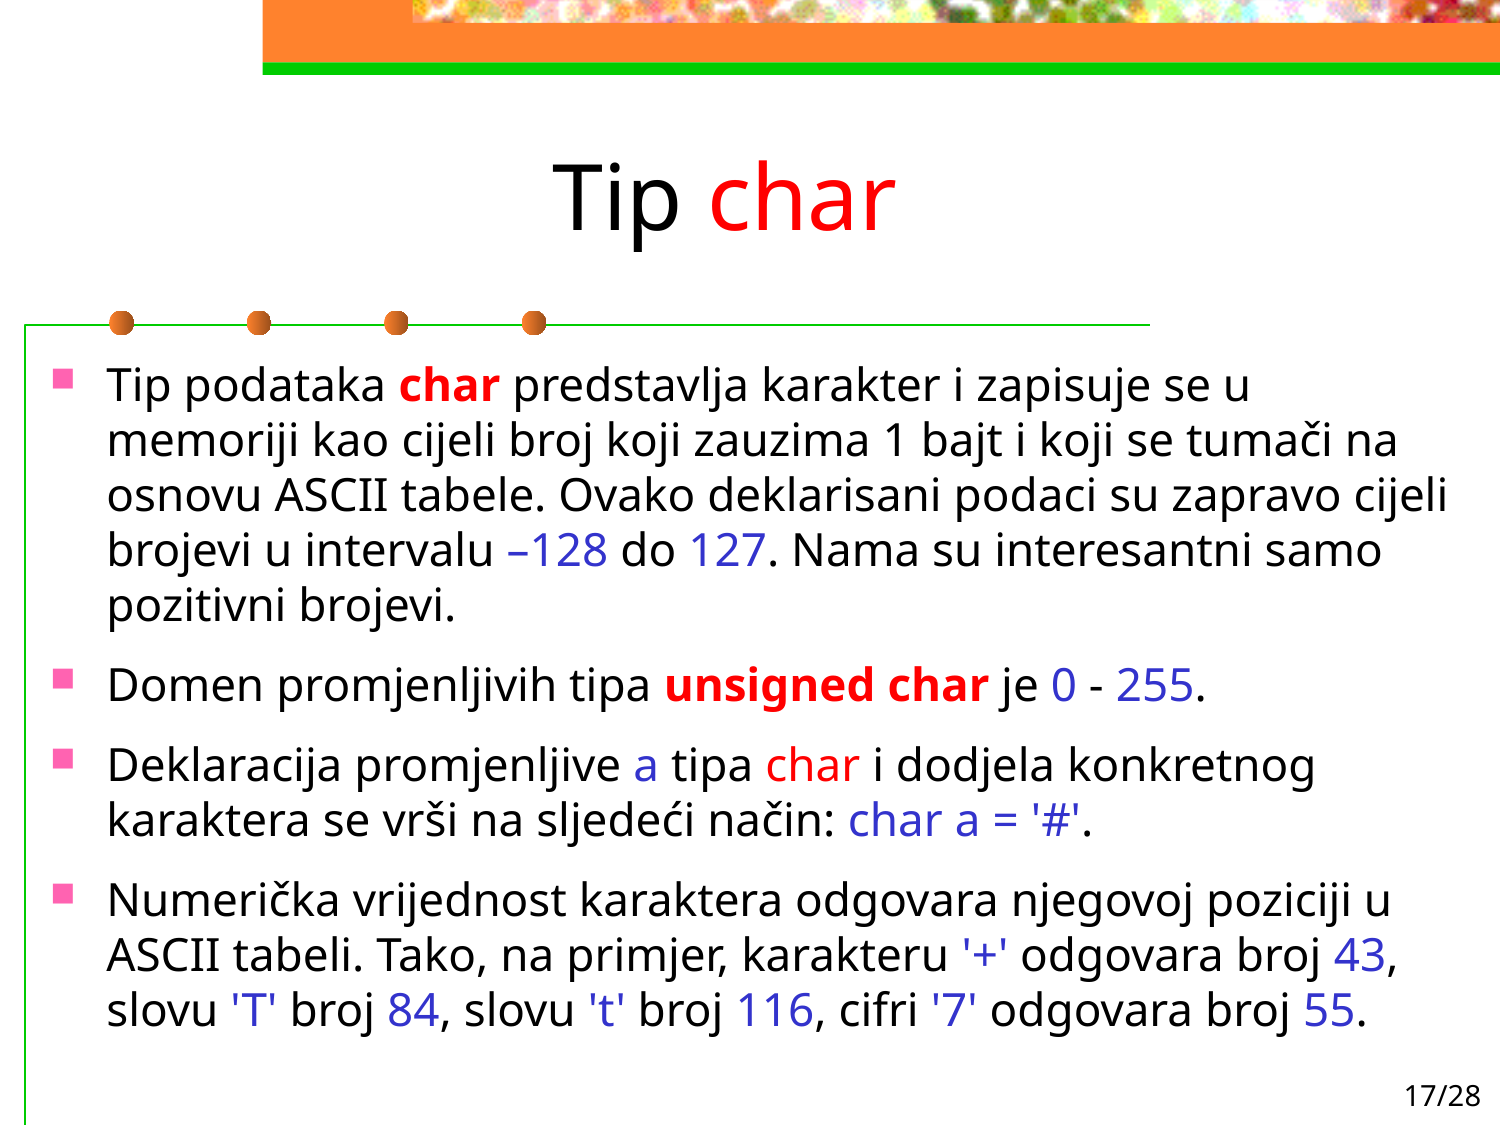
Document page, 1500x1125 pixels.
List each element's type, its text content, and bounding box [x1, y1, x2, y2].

title Tip char [87, 99, 1363, 288]
picture [412, 0, 1500, 23]
slide_number 17/28 [1364, 1049, 1497, 1125]
list Tip podataka char predstavlja karakter i zapisuje se u memoriji kao cijeli broj koji zauzima 1 bajt i koji se tumači na osnovu ASCII tabele. Ovako deklarisani podaci su zapravo cijeli brojevi u intervalu –128 do 127. Nama su interesantni samo pozitivni brojevi. Domen promjenljivih tipa unsigned char je 0 - 255. Deklaracija promjenljive a tipa char i dodjela konkretnog karaktera se vrši na sljedeći način: char a = '#'. Numerička vrijednost karaktera odgovara njegovoj poziciji u ASCII tabeli. Tako, na primjer, karakteru '+' odgovara broj 43, slovu 'T' broj 84, slovu 't' broj 116, cifri '7' odgovara broj 55. [35, 348, 1465, 1075]
